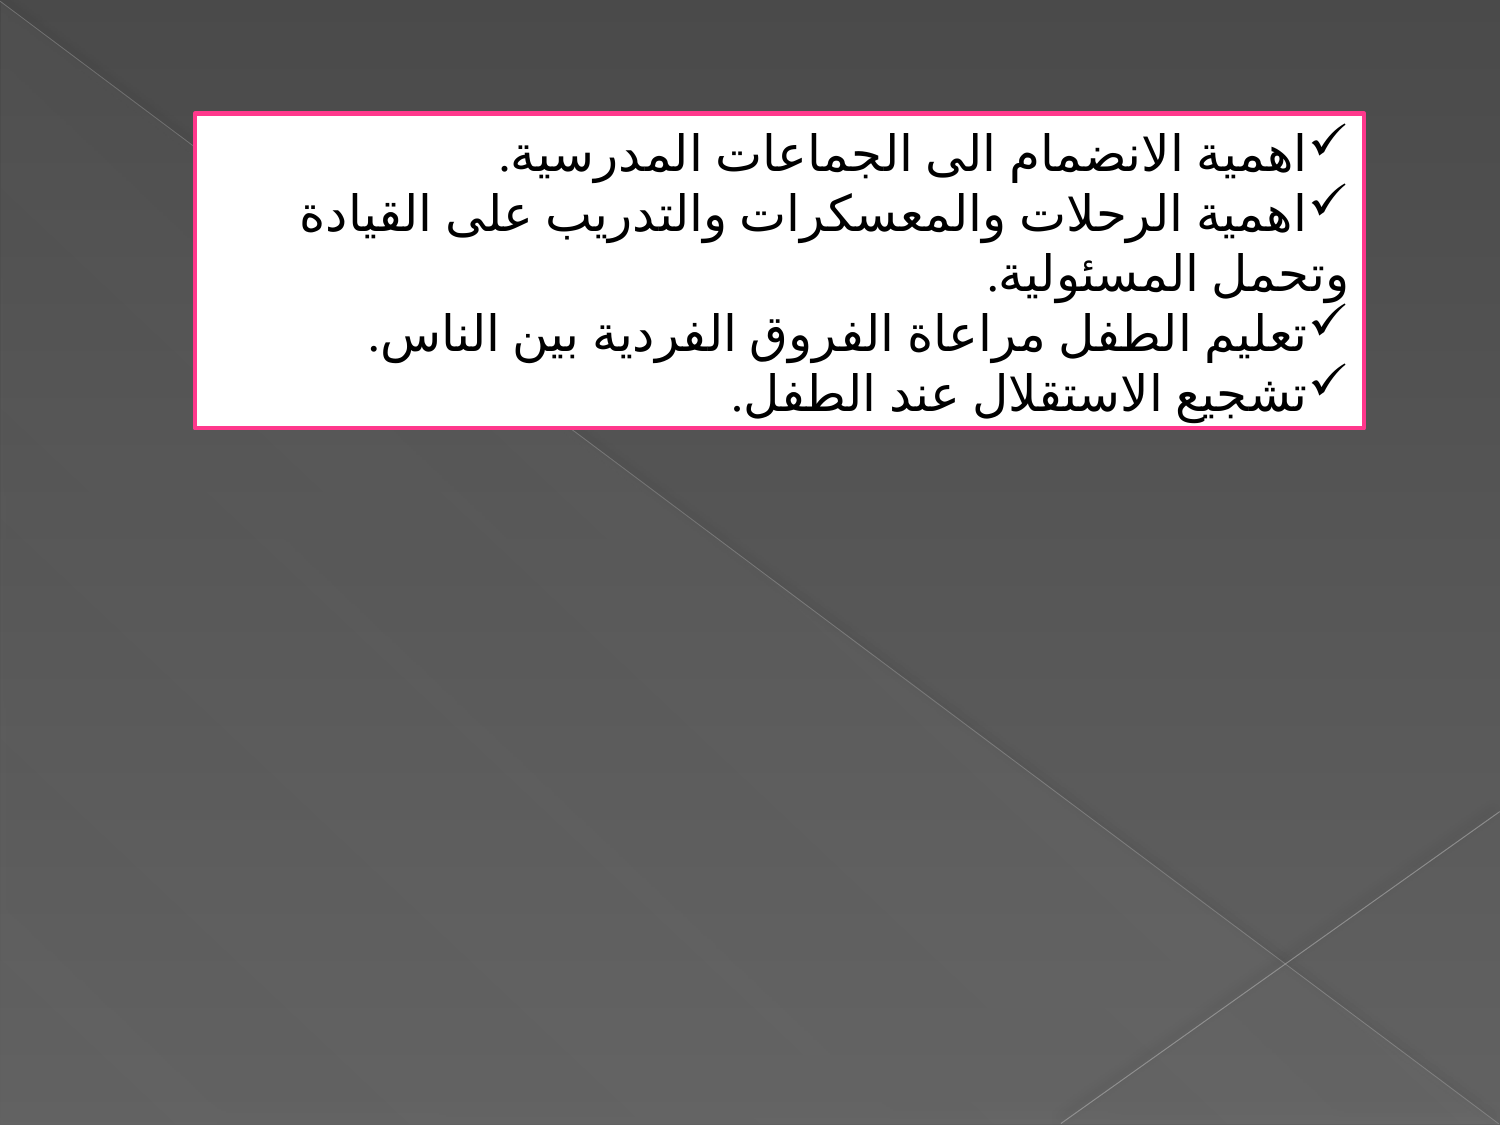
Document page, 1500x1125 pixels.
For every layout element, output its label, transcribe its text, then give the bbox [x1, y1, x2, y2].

text_box اهمية الانضمام الى الجماعات المدرسية. اهمية الرحلات والمعسكرات والتدريب على القيادة وتحمل المسئولية. تعليم الطفل مراعاة الفروق الفردية بين الناس. تشجيع الاستقلال عند الطفل. [193, 111, 1366, 430]
